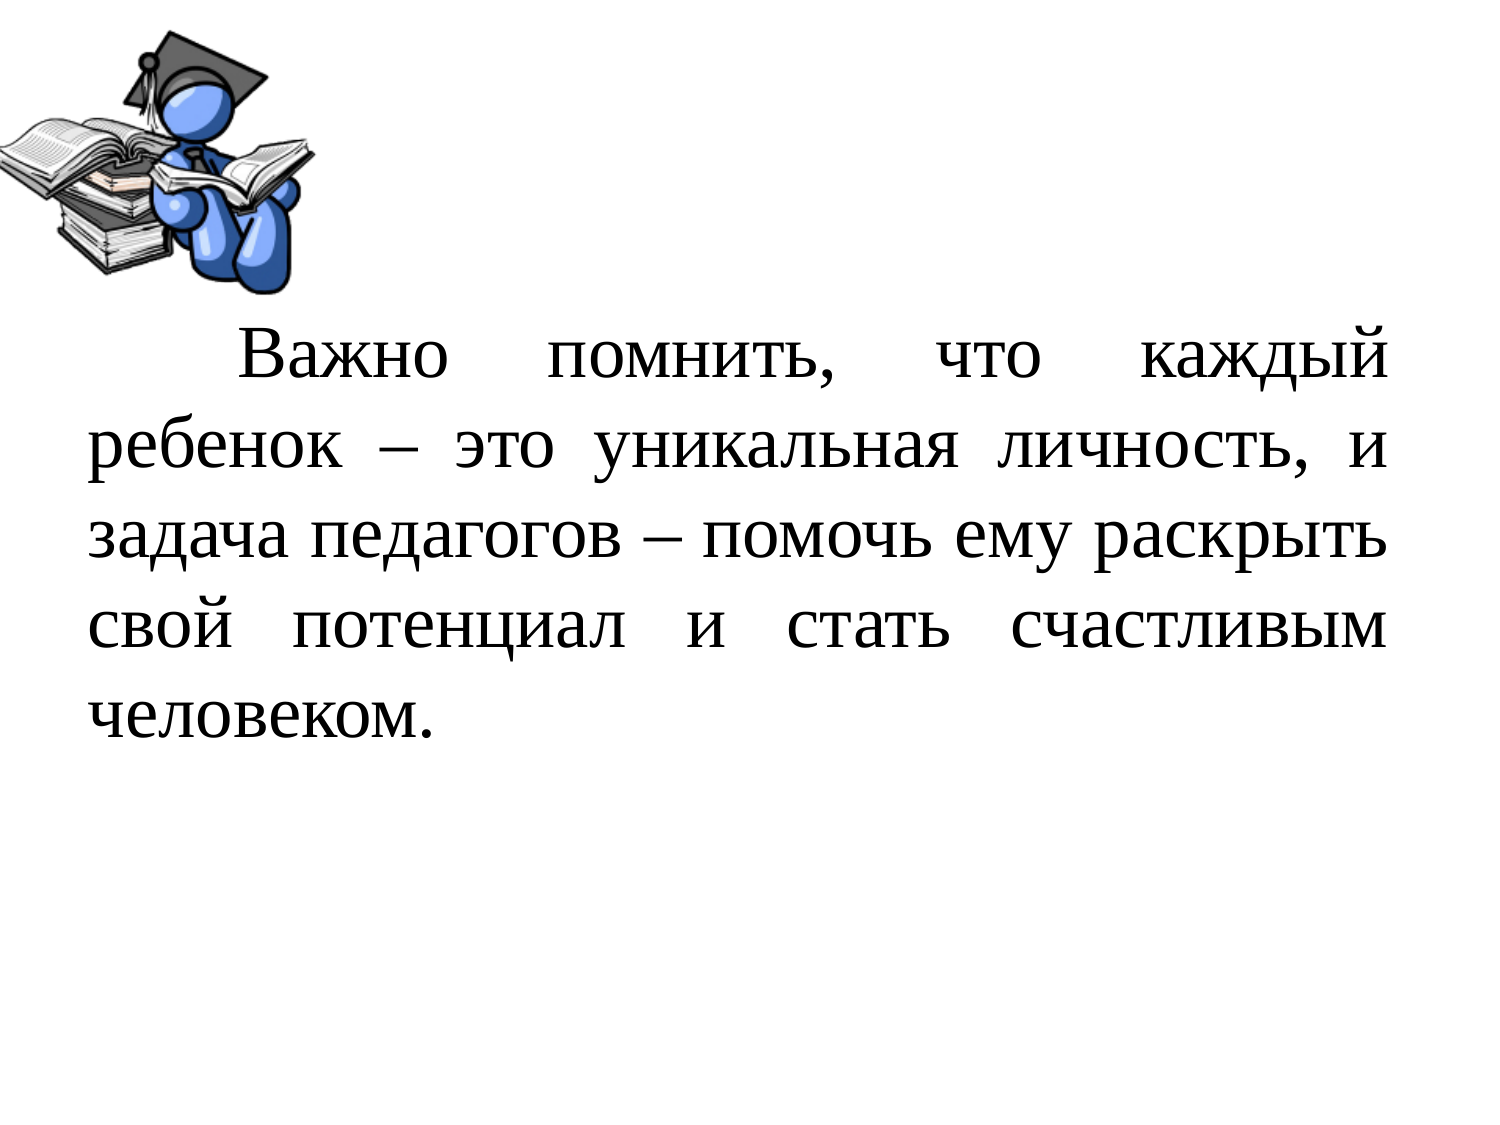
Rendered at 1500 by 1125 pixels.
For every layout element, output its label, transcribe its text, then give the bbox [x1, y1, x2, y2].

text_box Важно помнить, что каждый ребенок – это уникальная личность, и задача педагогов – помочь ему раскрыть свой потенциал и стать счастливым человеком. [72, 295, 1406, 941]
picture [0, 0, 320, 329]
